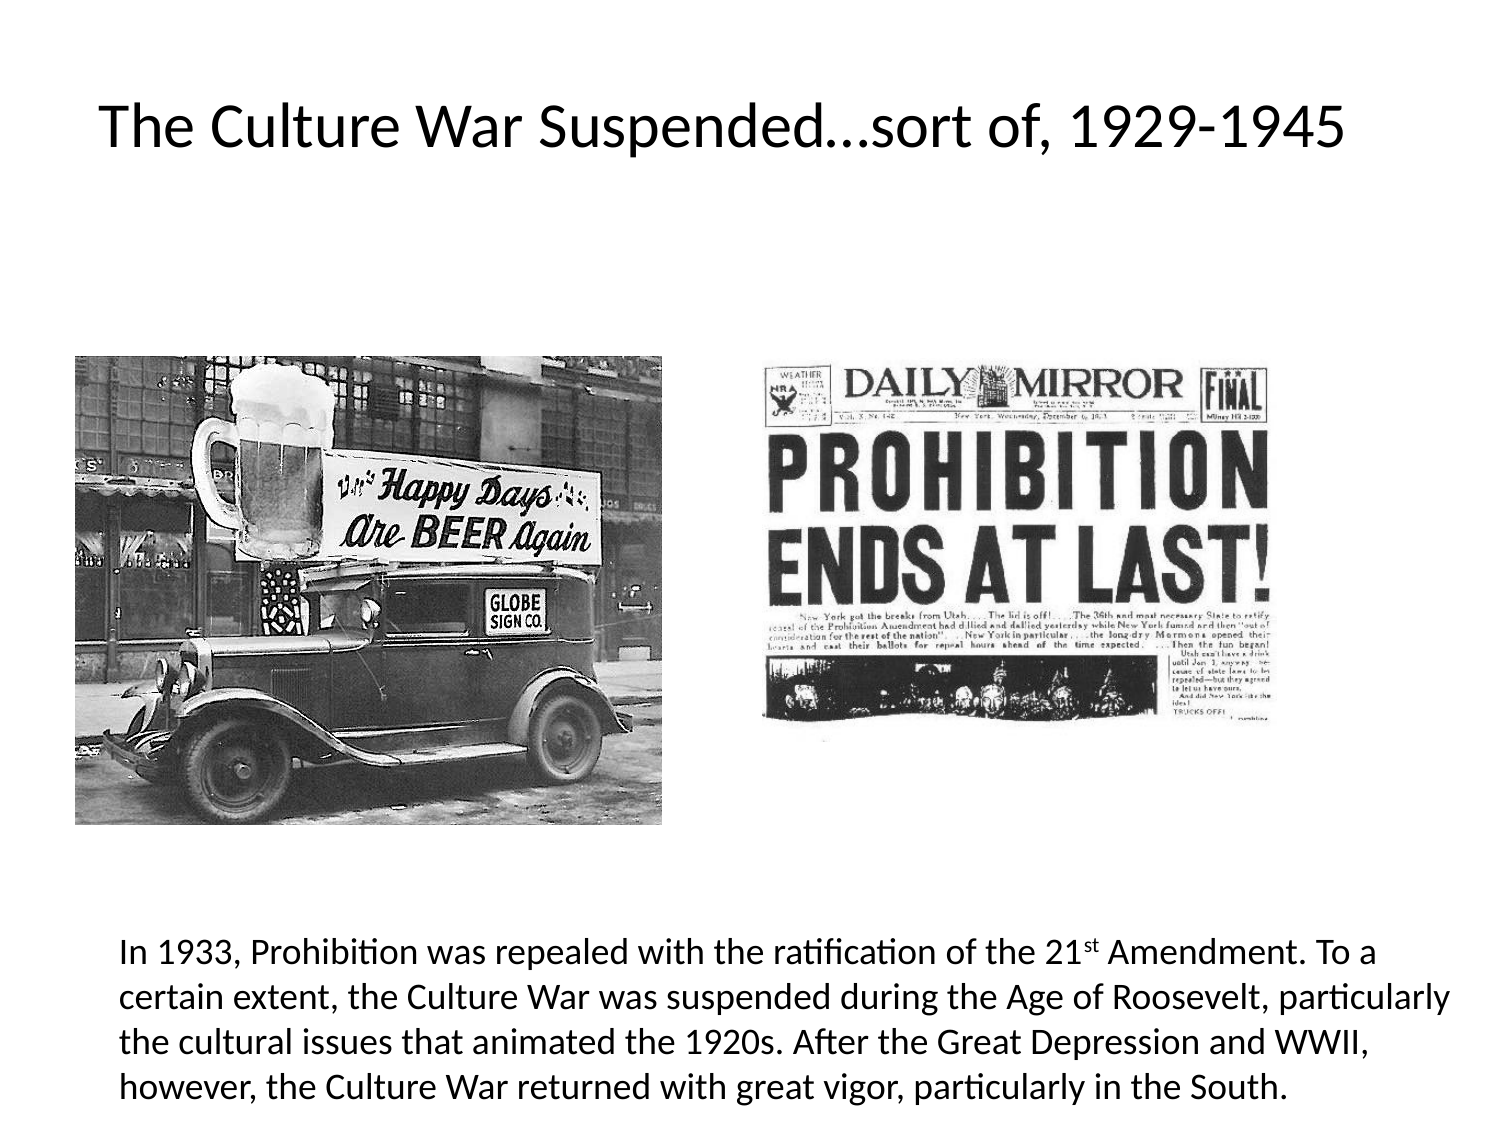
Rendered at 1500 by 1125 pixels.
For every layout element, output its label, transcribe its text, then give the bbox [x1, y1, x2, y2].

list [74, 262, 662, 920]
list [762, 262, 1277, 839]
title The Culture War Suspended…sort of, 1929-1945 [75, 45, 1373, 198]
text_box In 1933, Prohibition was repealed with the ratification of the 21st Amendment. To a certain extent, the Culture War was suspended during the Age of Roosevelt, particularly the cultural issues that animated the 1920s. After the Great Depression and WWII, however, the Culture War returned with great vigor, particularly in the South. [104, 919, 1474, 1114]
